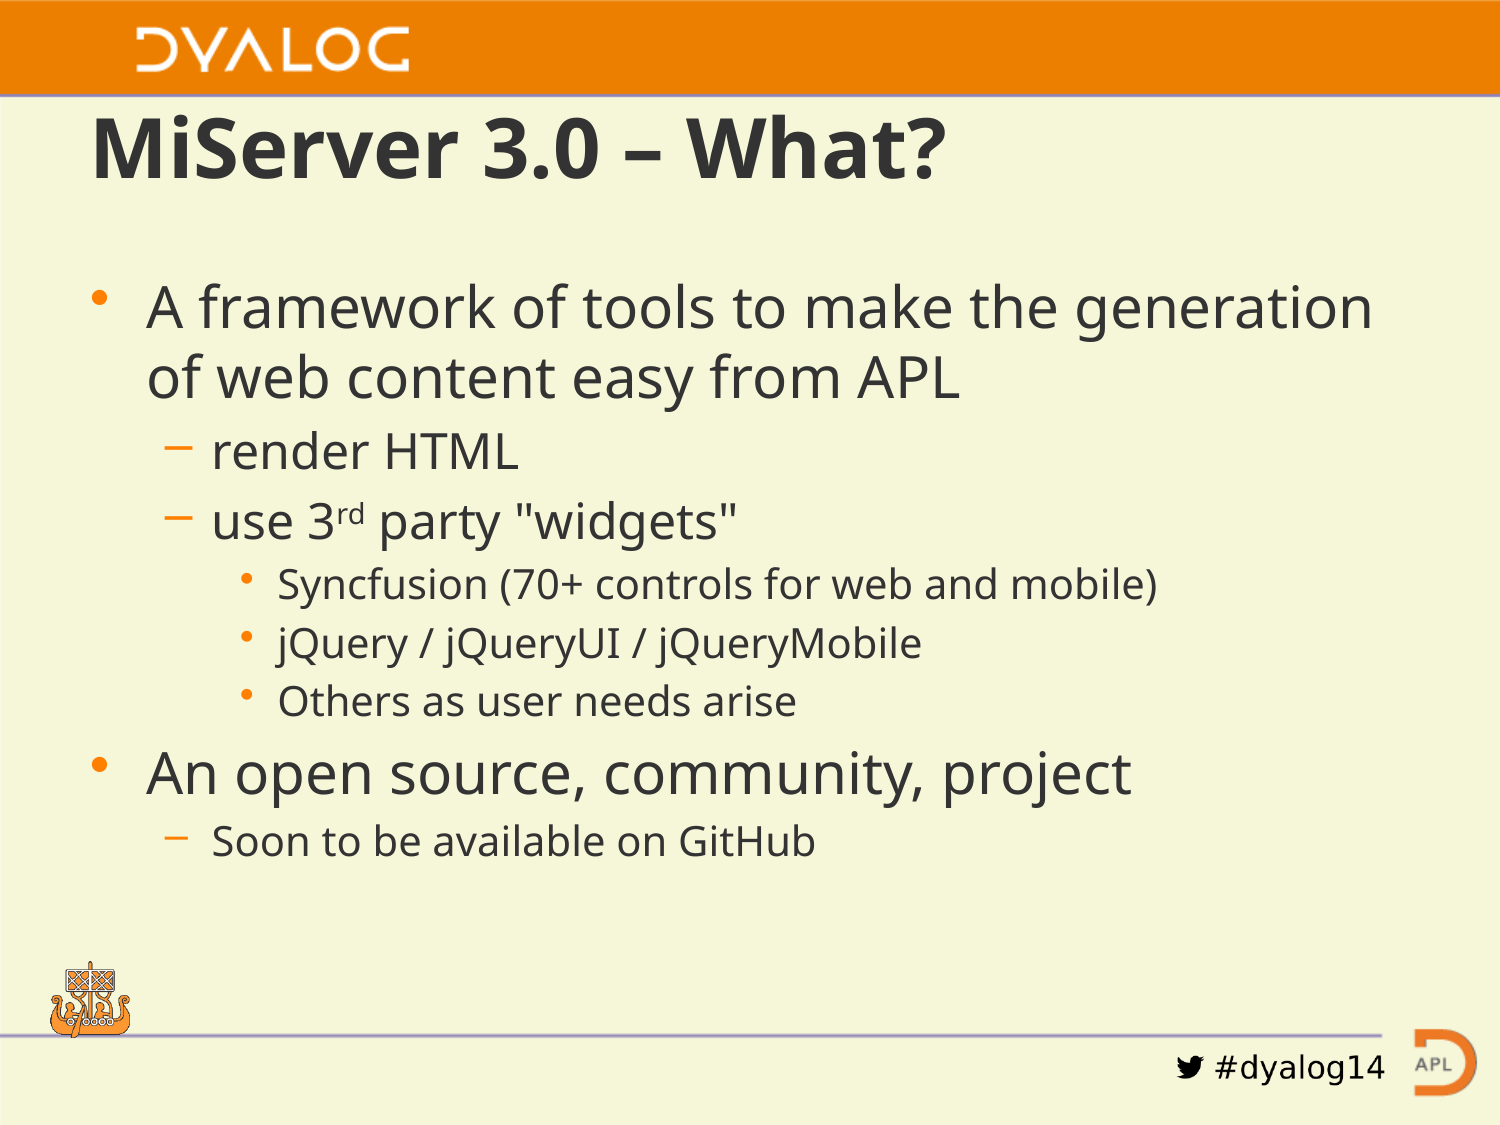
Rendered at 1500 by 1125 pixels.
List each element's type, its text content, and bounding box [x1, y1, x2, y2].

picture [0, 0, 1500, 1125]
title MiServer 3.0 – What? [75, 87, 1425, 238]
list A framework of tools to make the generation of web content easy from APL render HTML use 3rd party "widgets" Syncfusion (70+ controls for web and mobile) jQuery / jQueryUI / jQueryMobile Others as user needs arise An open source, community, project Soon to be available on GitHub [75, 262, 1425, 1005]
